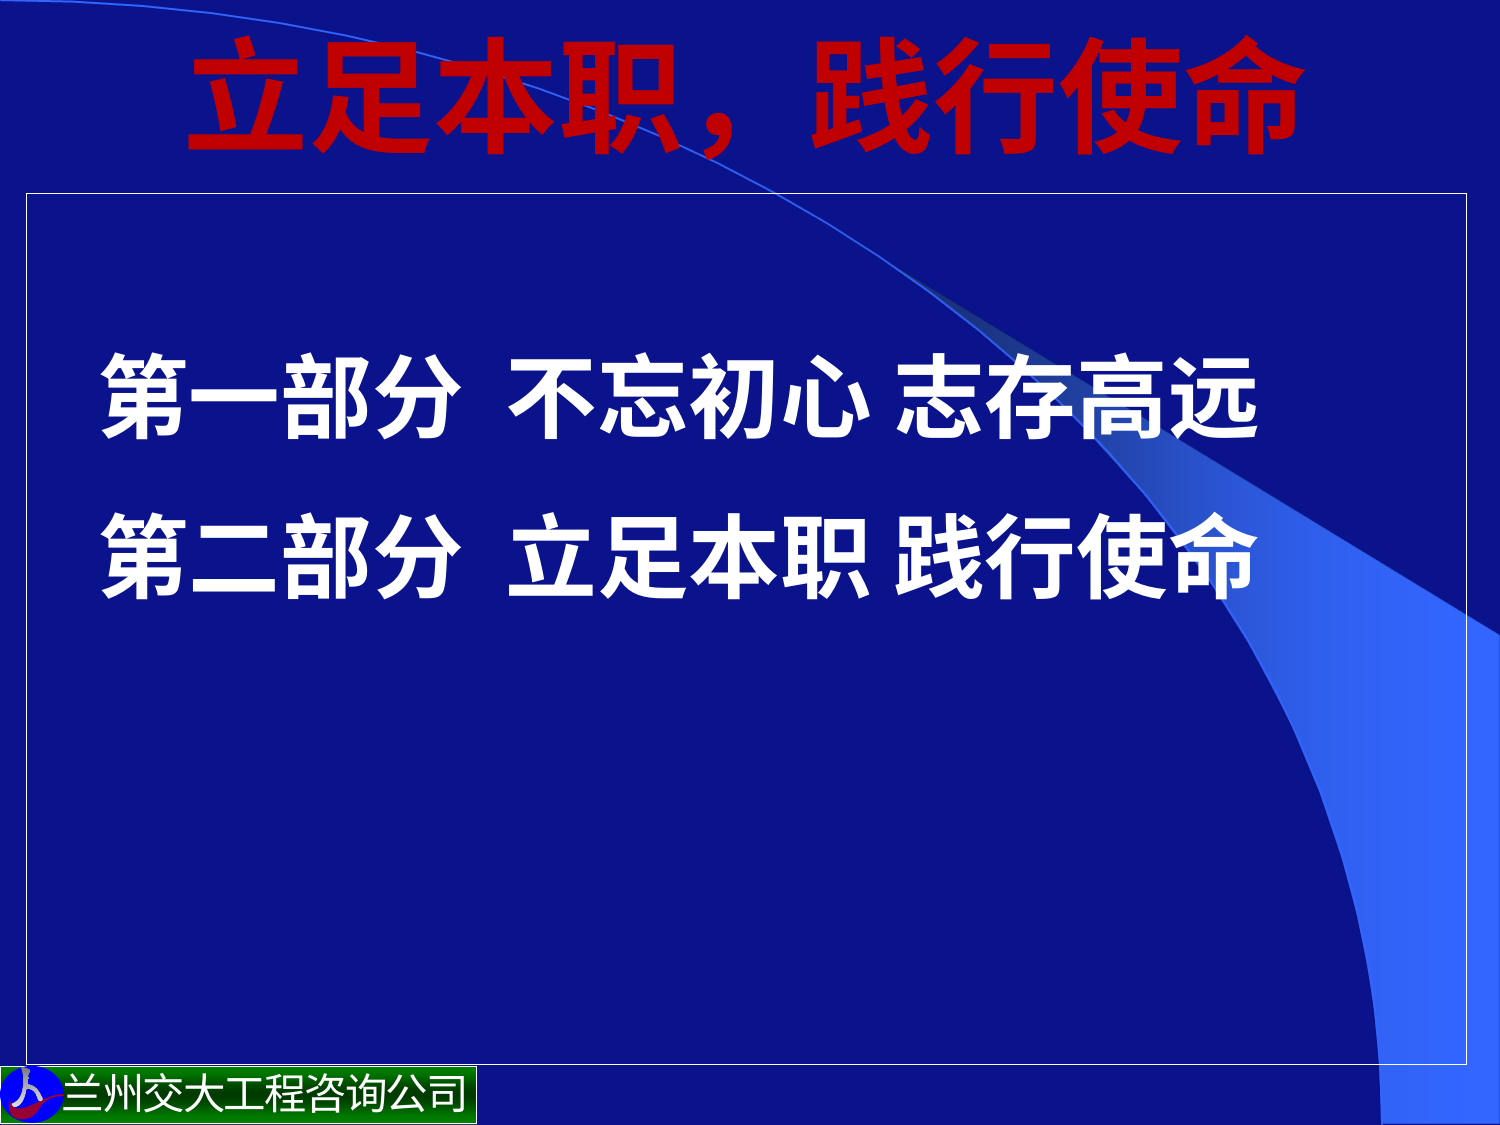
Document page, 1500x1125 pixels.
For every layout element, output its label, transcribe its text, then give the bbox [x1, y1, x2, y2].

list 第一部分 不忘初心 志存高远 第二部分 立足本职 践行使命 [26, 193, 1467, 1065]
picture [0, 0, 1500, 1125]
title 立足本职，践行使命 [26, 0, 1467, 188]
